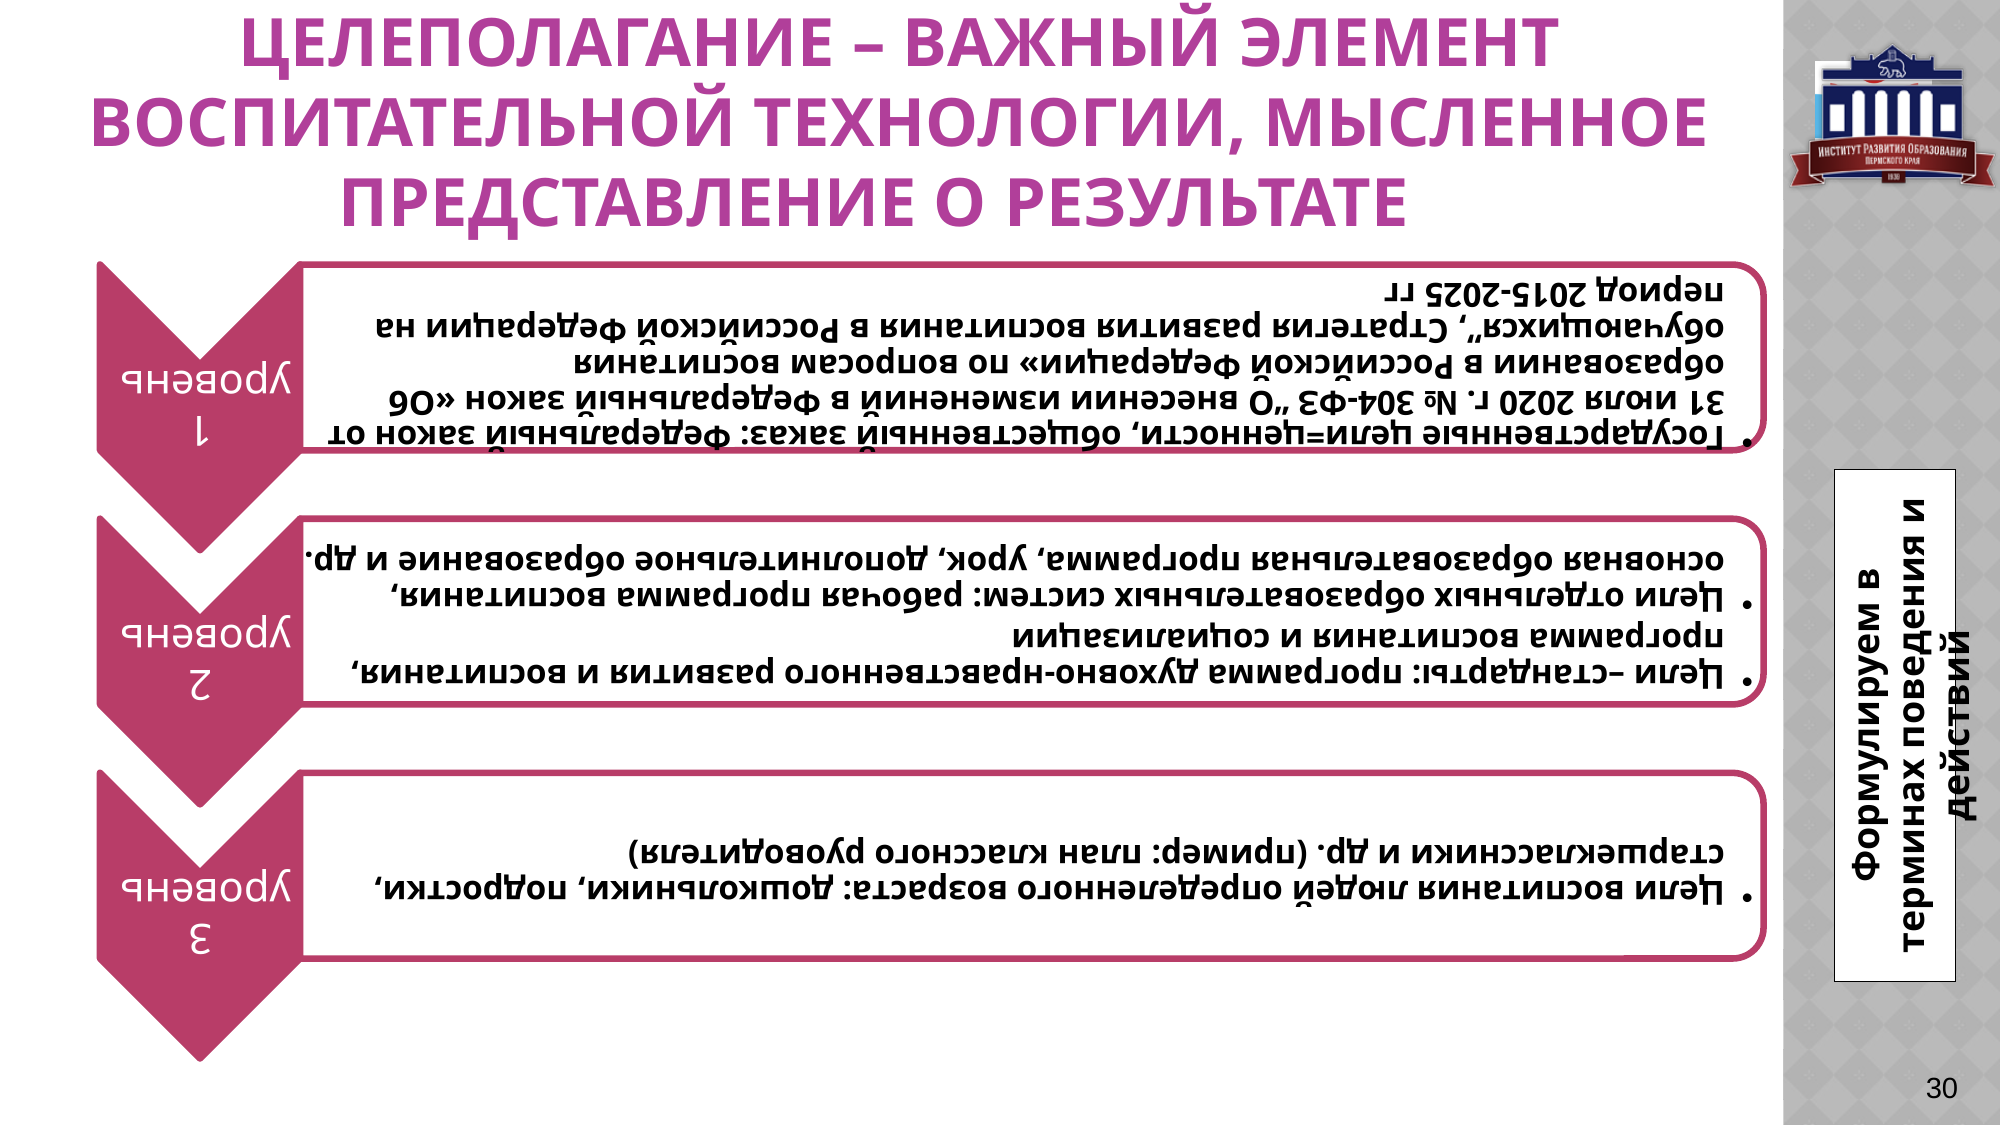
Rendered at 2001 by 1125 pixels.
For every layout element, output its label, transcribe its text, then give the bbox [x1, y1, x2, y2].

text_box Формулируем в терминах поведения и действий [1834, 469, 1956, 982]
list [99, 263, 1764, 1060]
picture [1784, 38, 2000, 194]
title Целеполагание – важный элемент воспитательной технологии, мысленное представление о результате [40, 52, 1760, 240]
